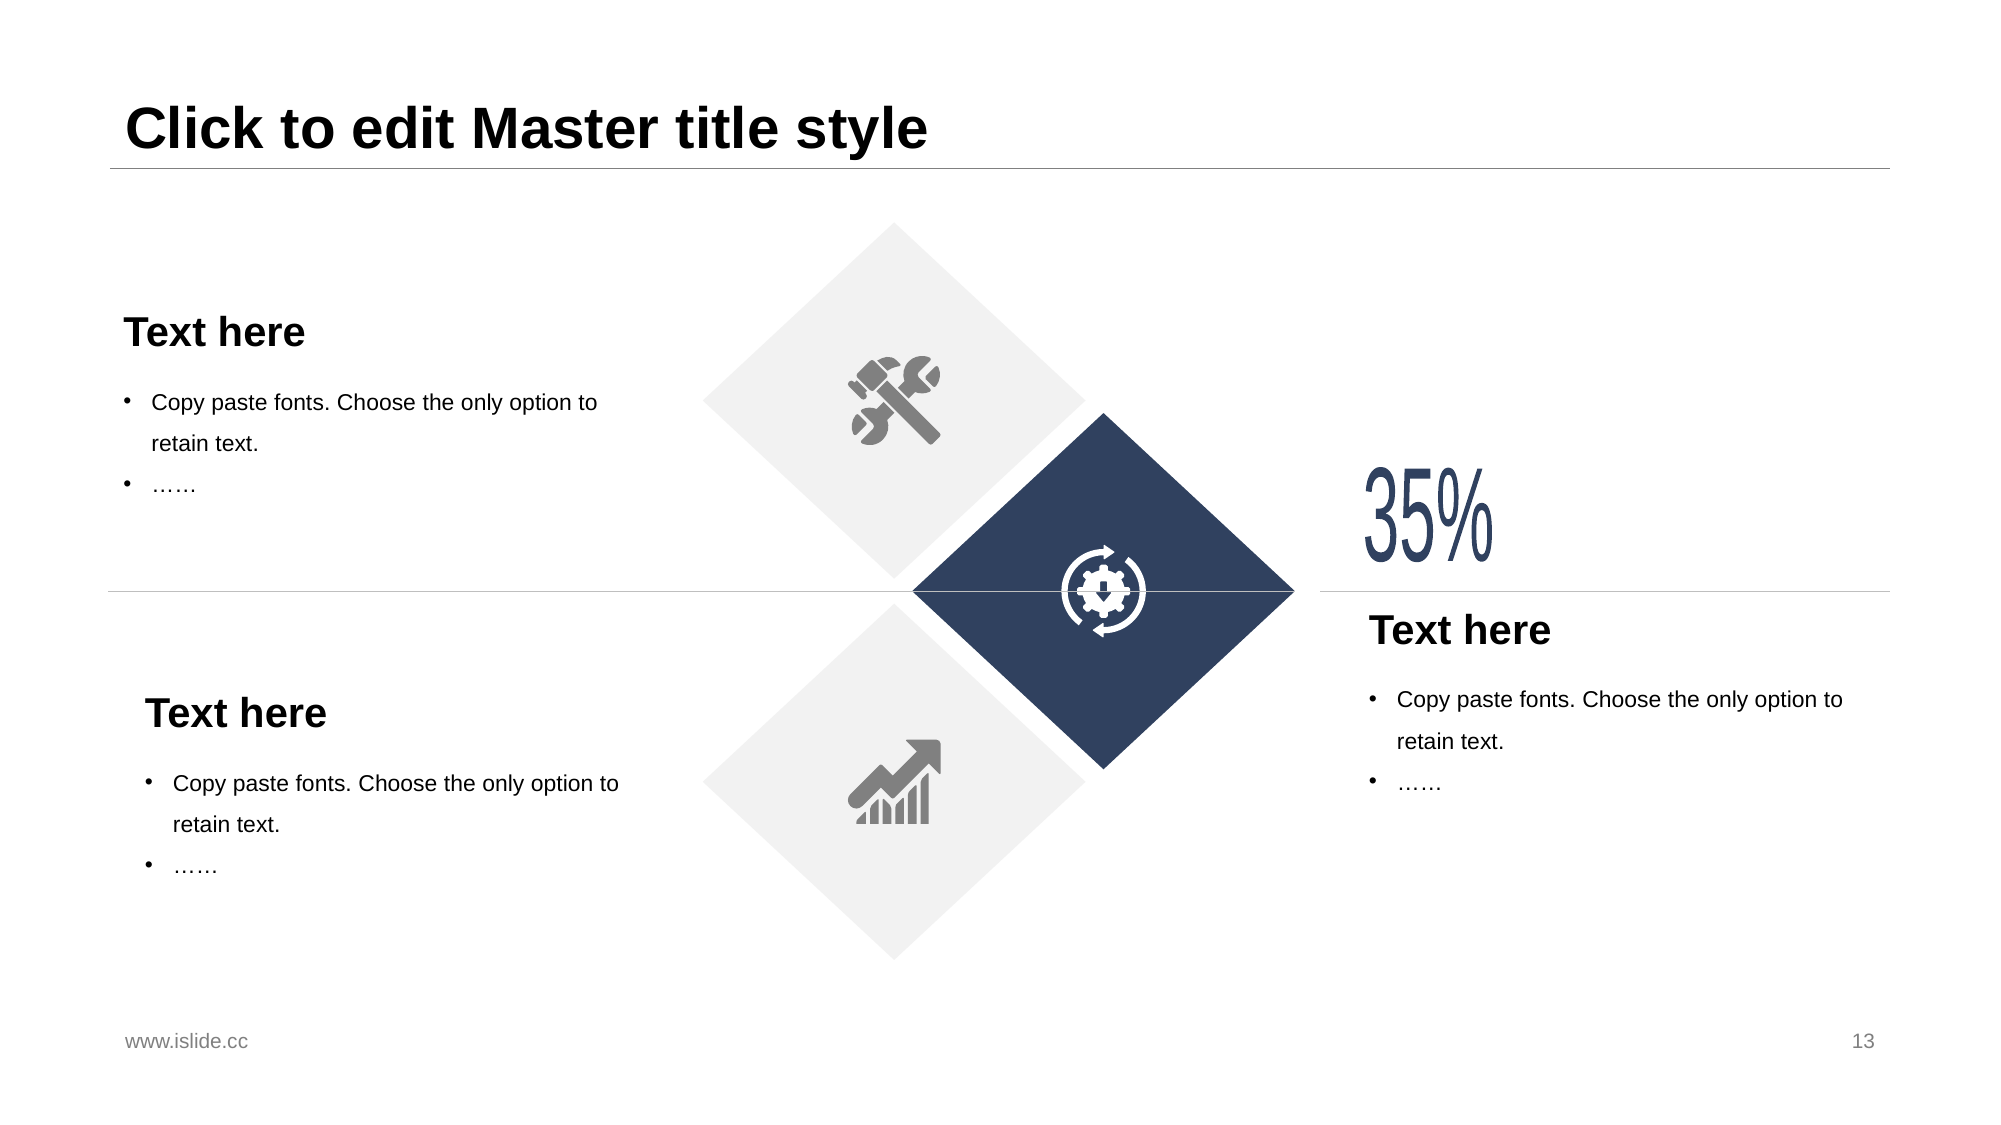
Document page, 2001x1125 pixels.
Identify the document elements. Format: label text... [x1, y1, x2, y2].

slide_number 13 [1412, 1023, 1890, 1058]
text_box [108, 222, 1890, 960]
title Click to edit Master title style [109, 0, 1890, 169]
footer www.islide.cc [109, 1023, 790, 1058]
